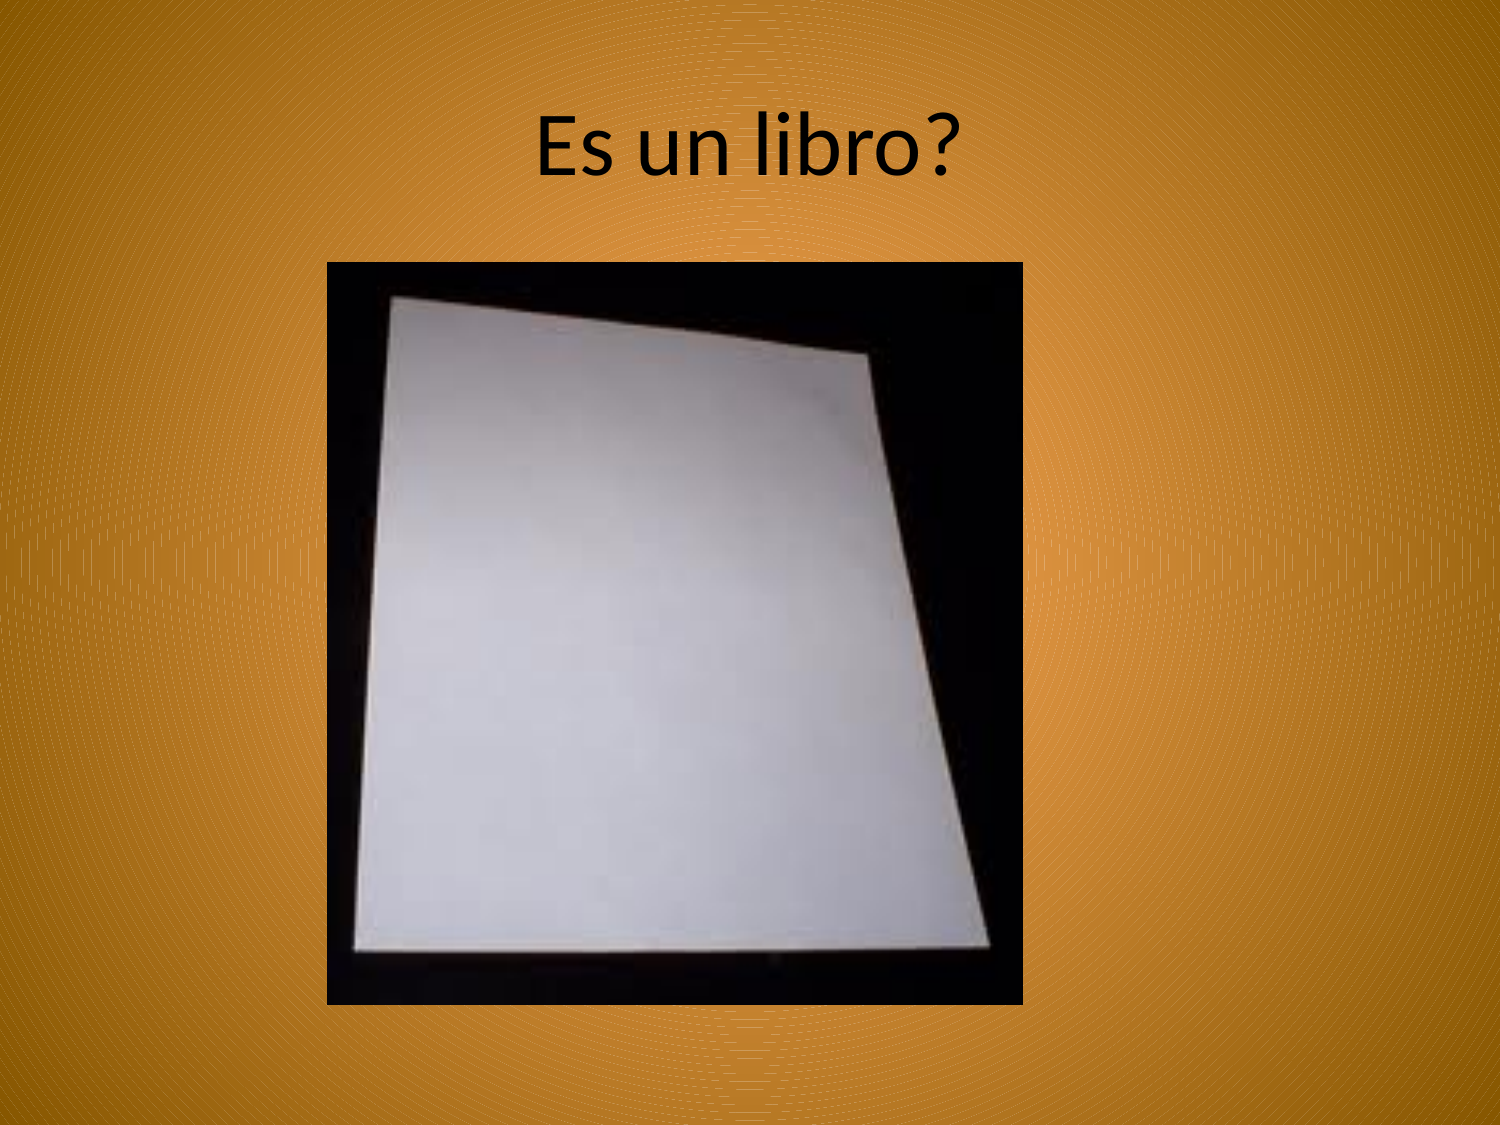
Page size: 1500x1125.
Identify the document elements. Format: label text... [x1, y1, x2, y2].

picture [0, 262, 1351, 1006]
title Es un libro? [75, 45, 1425, 233]
